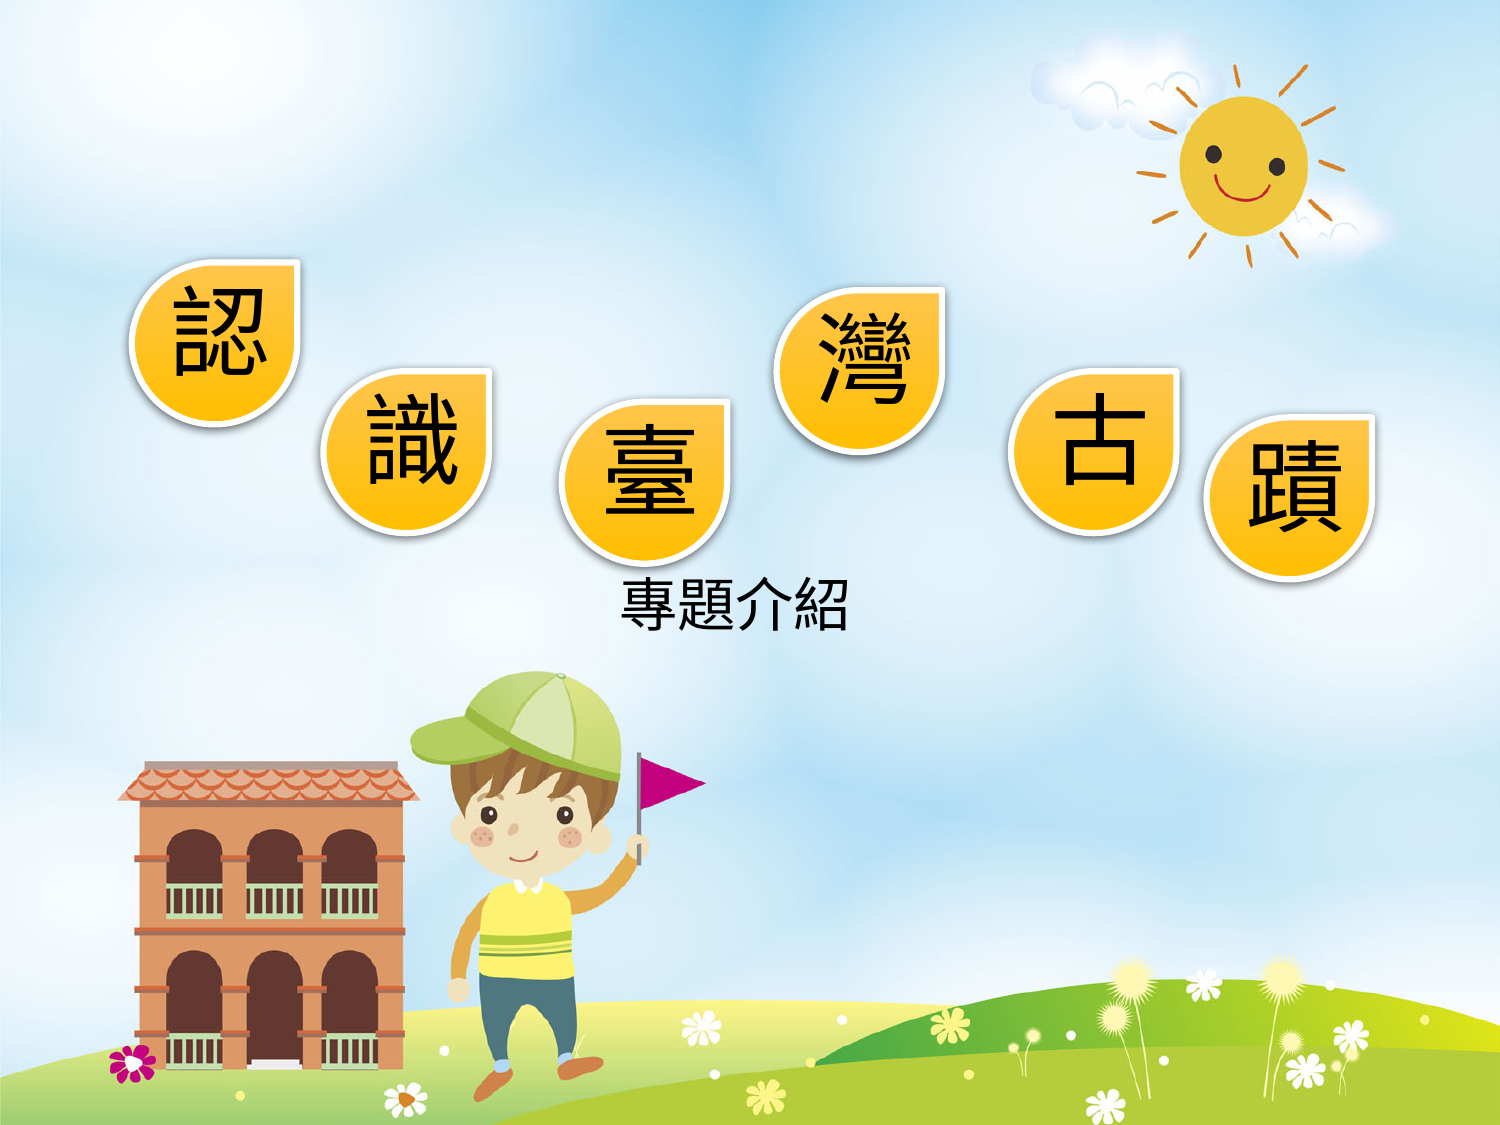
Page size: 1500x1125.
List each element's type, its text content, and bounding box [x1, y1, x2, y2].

text_box 識 [323, 371, 489, 534]
text_box 蹟 [1206, 417, 1372, 580]
text_box 專題介紹 [604, 560, 896, 646]
text_box 古 [1010, 371, 1177, 534]
text_box 認 [131, 262, 298, 425]
text_box 灣 [776, 290, 943, 453]
text_box 臺 [561, 401, 728, 560]
picture [0, 0, 1500, 1125]
